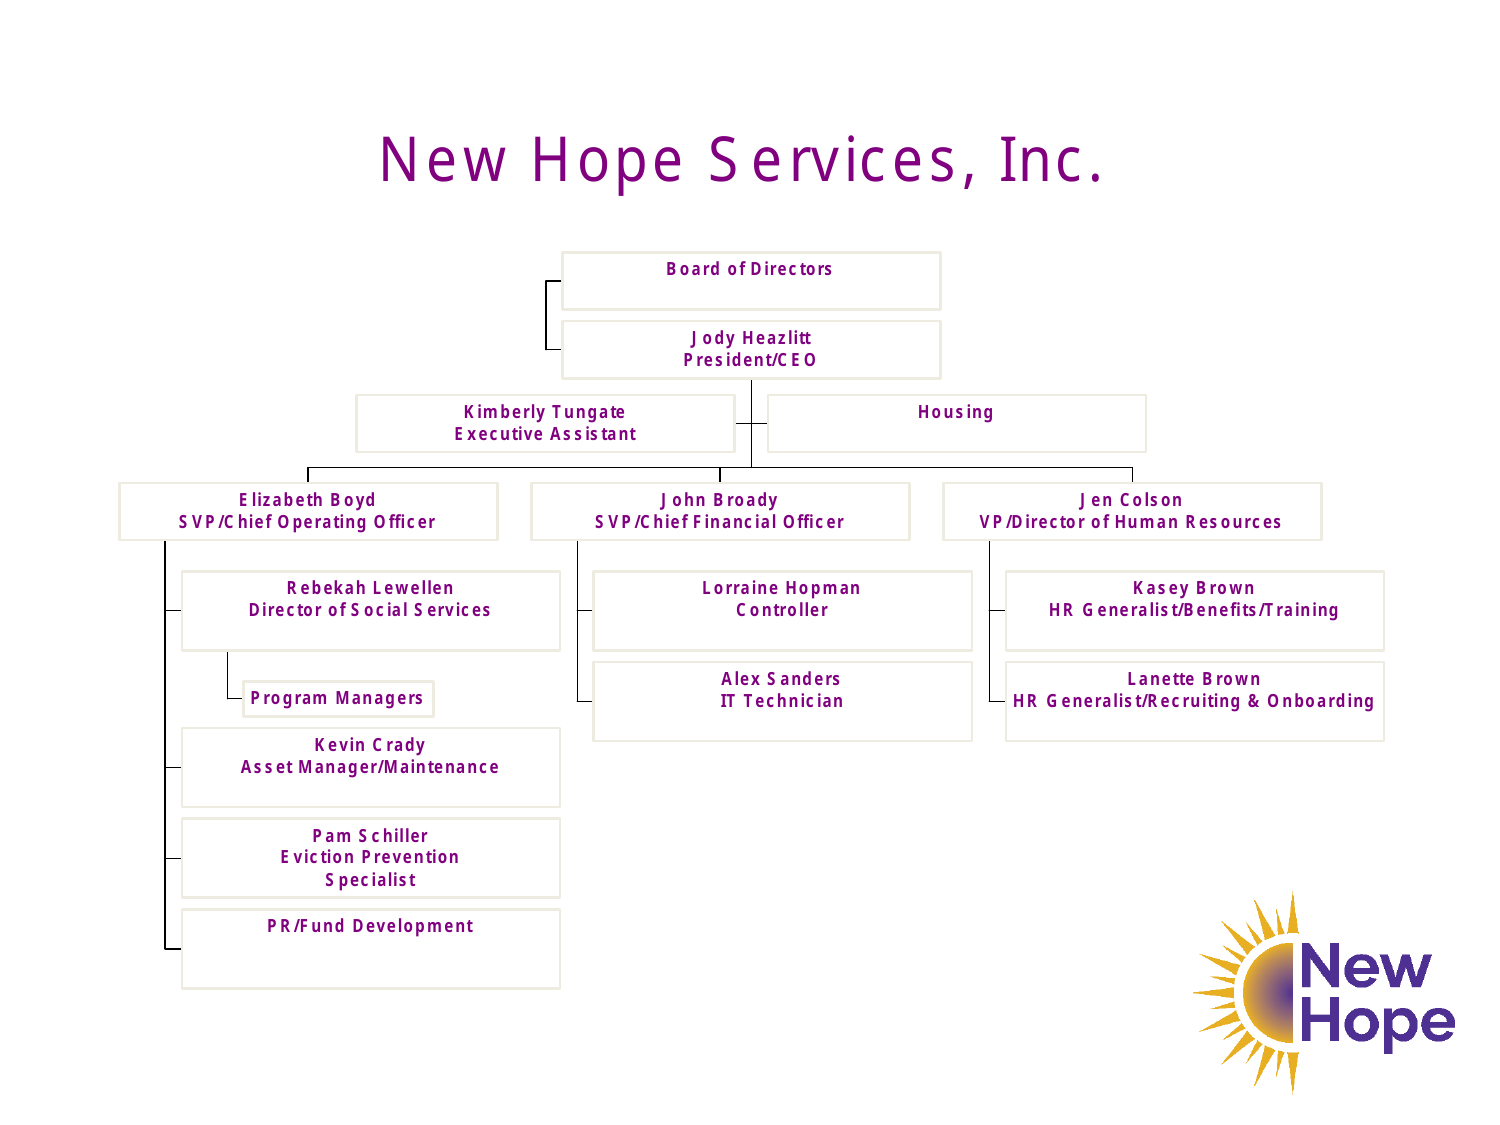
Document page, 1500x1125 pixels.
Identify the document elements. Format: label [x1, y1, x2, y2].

picture [1187, 887, 1459, 1098]
text_box [99, 120, 1388, 992]
